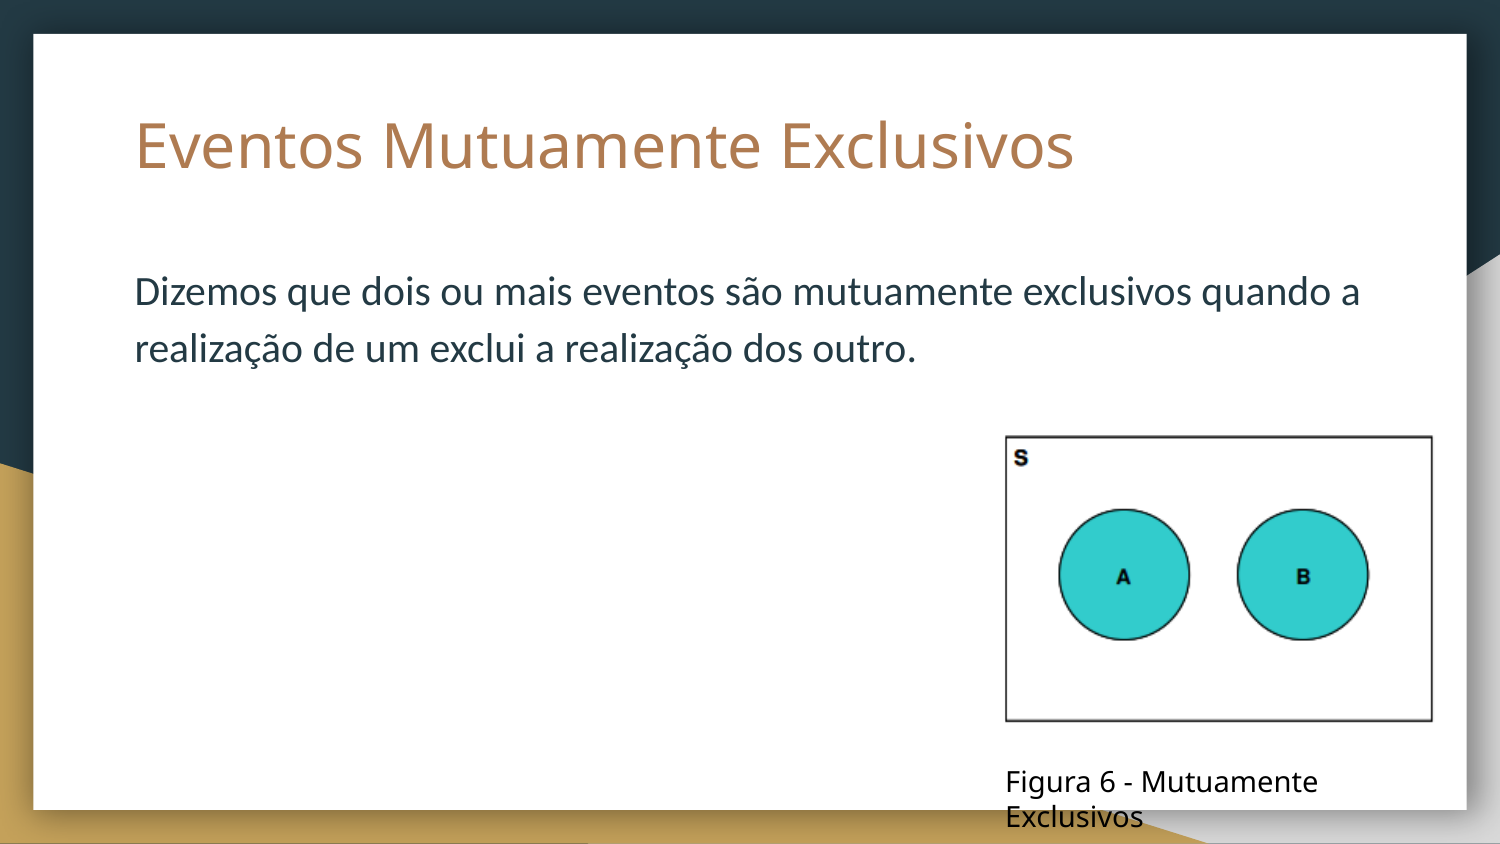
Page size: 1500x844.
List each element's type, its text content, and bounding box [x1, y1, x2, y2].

list Dizemos que dois ou mais eventos são mutuamente exclusivos quando a realização de um exclui a realização dos outro. [119, 241, 1436, 835]
picture [1004, 433, 1437, 727]
title Eventos Mutuamente Exclusivos [119, 91, 1381, 180]
text_box Figura 6 - Mutuamente Exclusivos [990, 747, 1462, 810]
